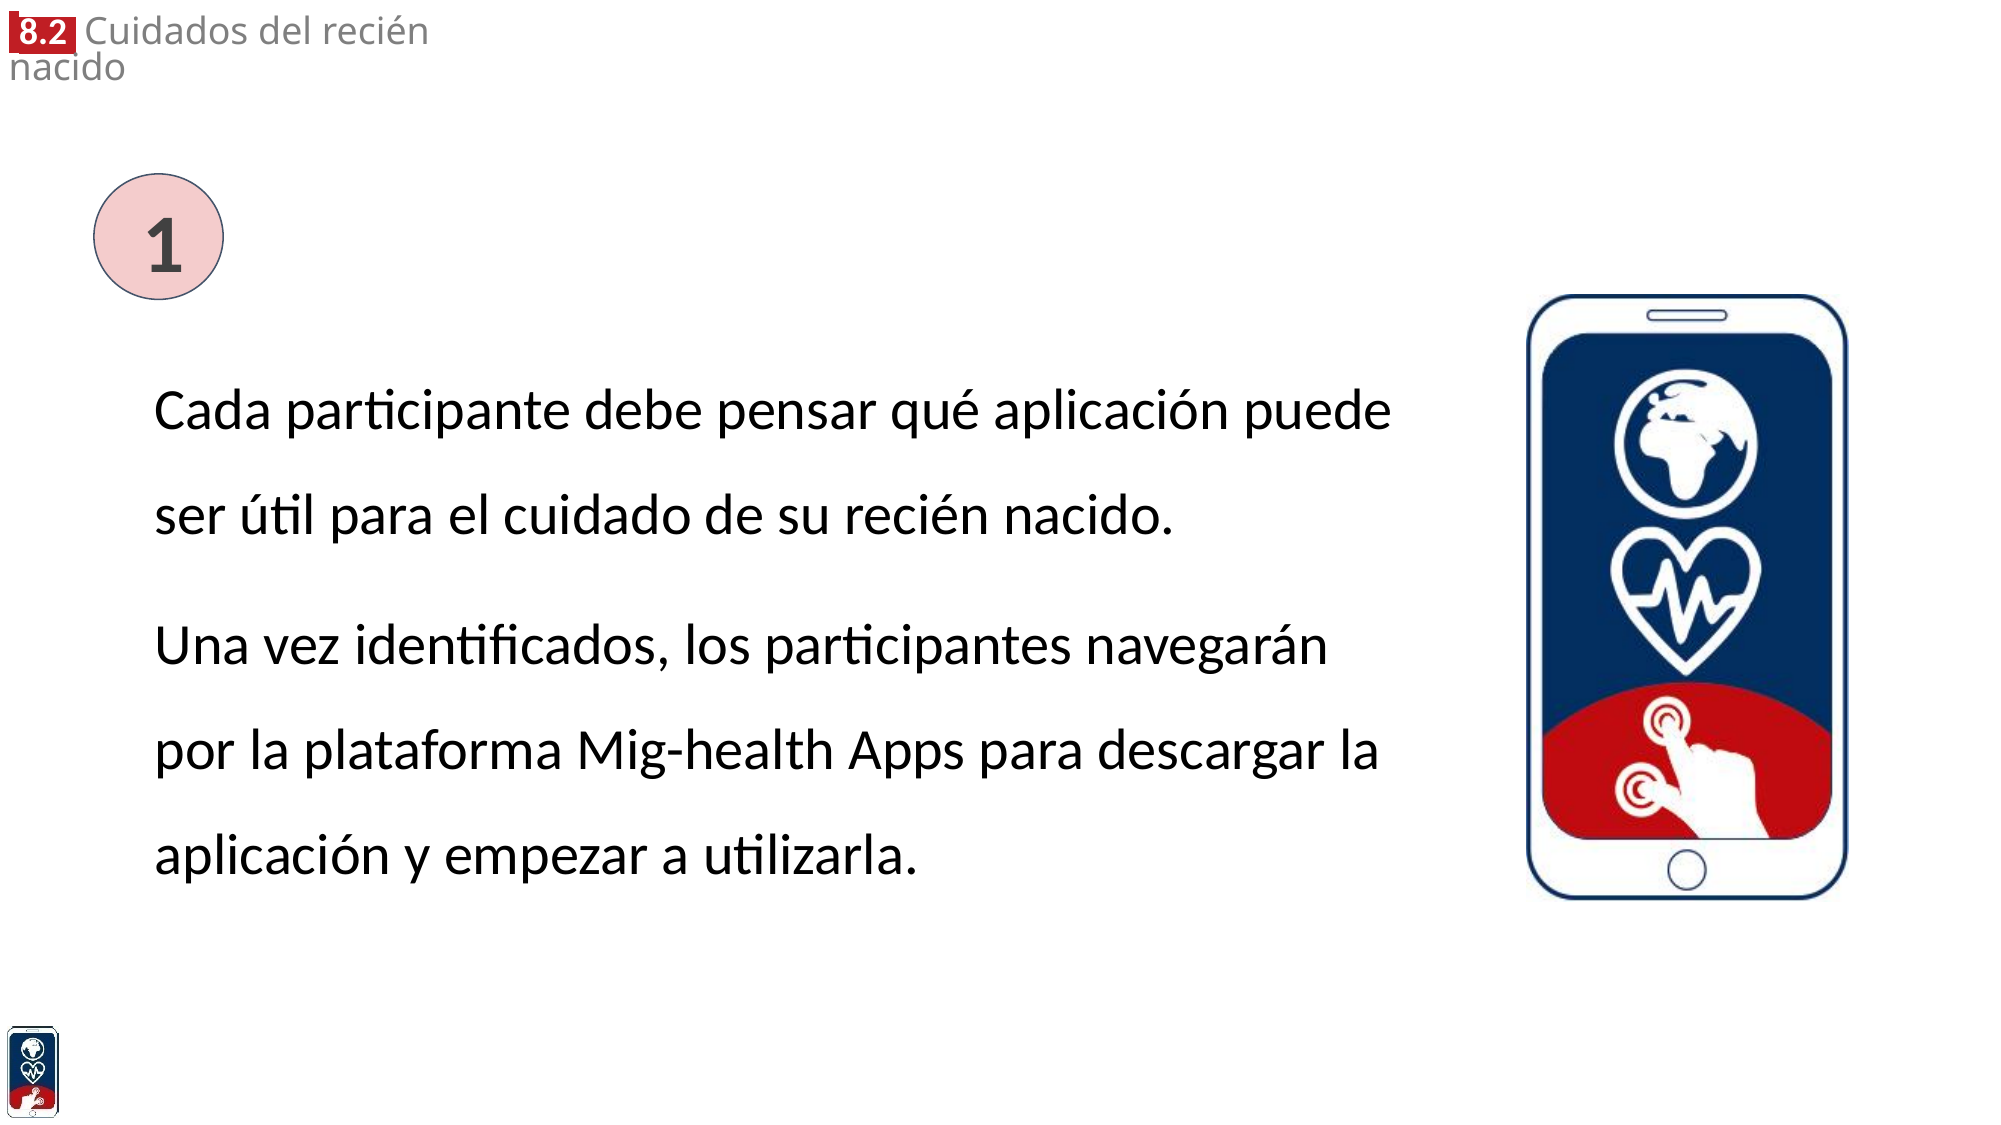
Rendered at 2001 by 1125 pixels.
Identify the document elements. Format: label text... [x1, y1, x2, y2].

text_box Cada participante debe pensar qué aplicación puede ser útil para el cuidado de su recién nacido. Una vez identificados, los participantes navegarán por la plataforma Mig-health Apps para descargar la aplicación y empezar a utilizarla. [64, 329, 1427, 471]
text_box [93, 181, 127, 292]
picture [1526, 294, 1849, 902]
picture [7, 1026, 59, 1118]
text_box 1 [127, 173, 236, 304]
